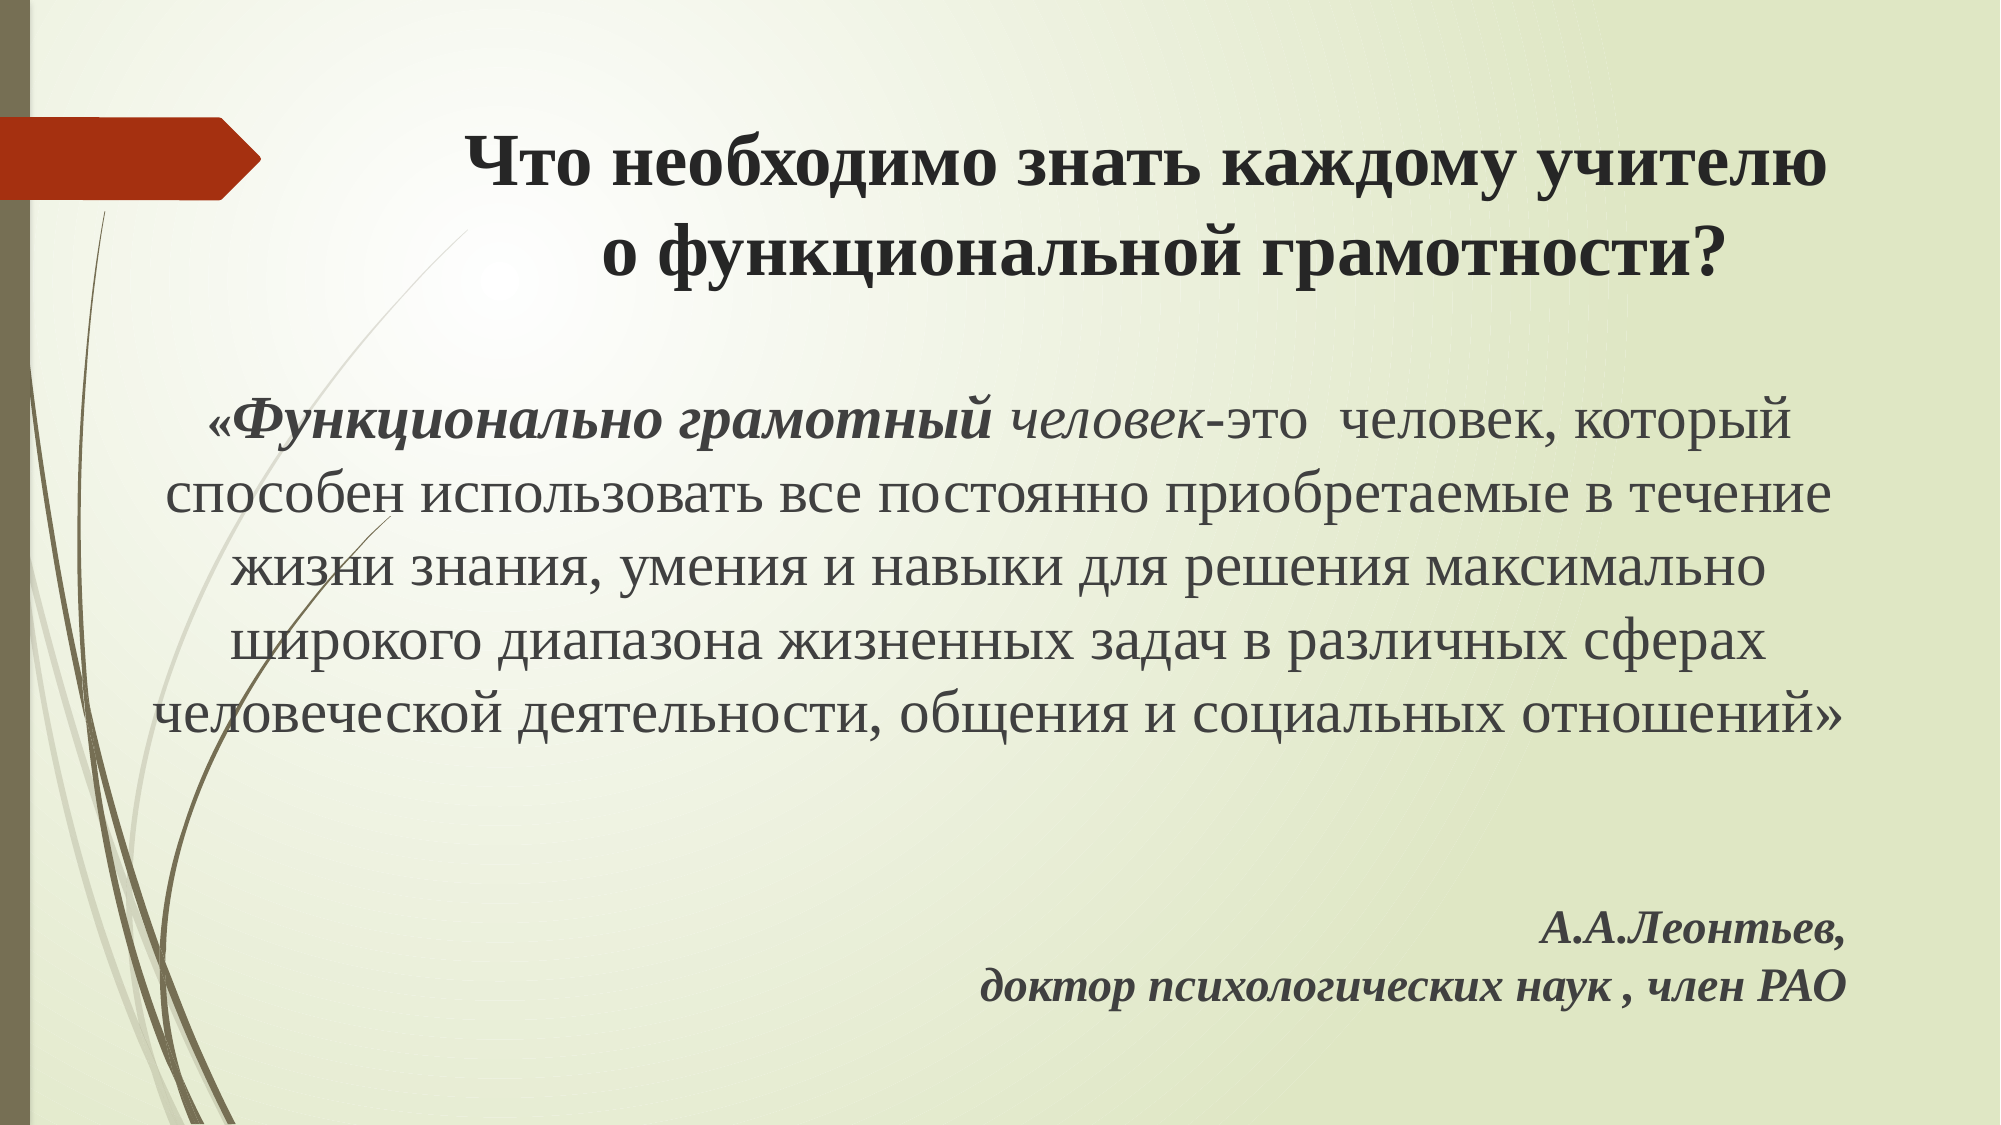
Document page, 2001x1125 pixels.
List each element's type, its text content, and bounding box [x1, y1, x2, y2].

title Что необходимо знать каждому учителю о функциональной грамотности? [425, 102, 1888, 313]
list «Функционально грамотный человек-это человек, который способен использовать все постоянно приобретаемые в течение жизни знания, умения и навыки для решения максимально широкого диапазона жизненных задач в различных сферах человеческой деятельности, общения и социальных отношений» А.А.Леонтьев, доктор психологических наук , член РАО [137, 299, 1863, 1084]
